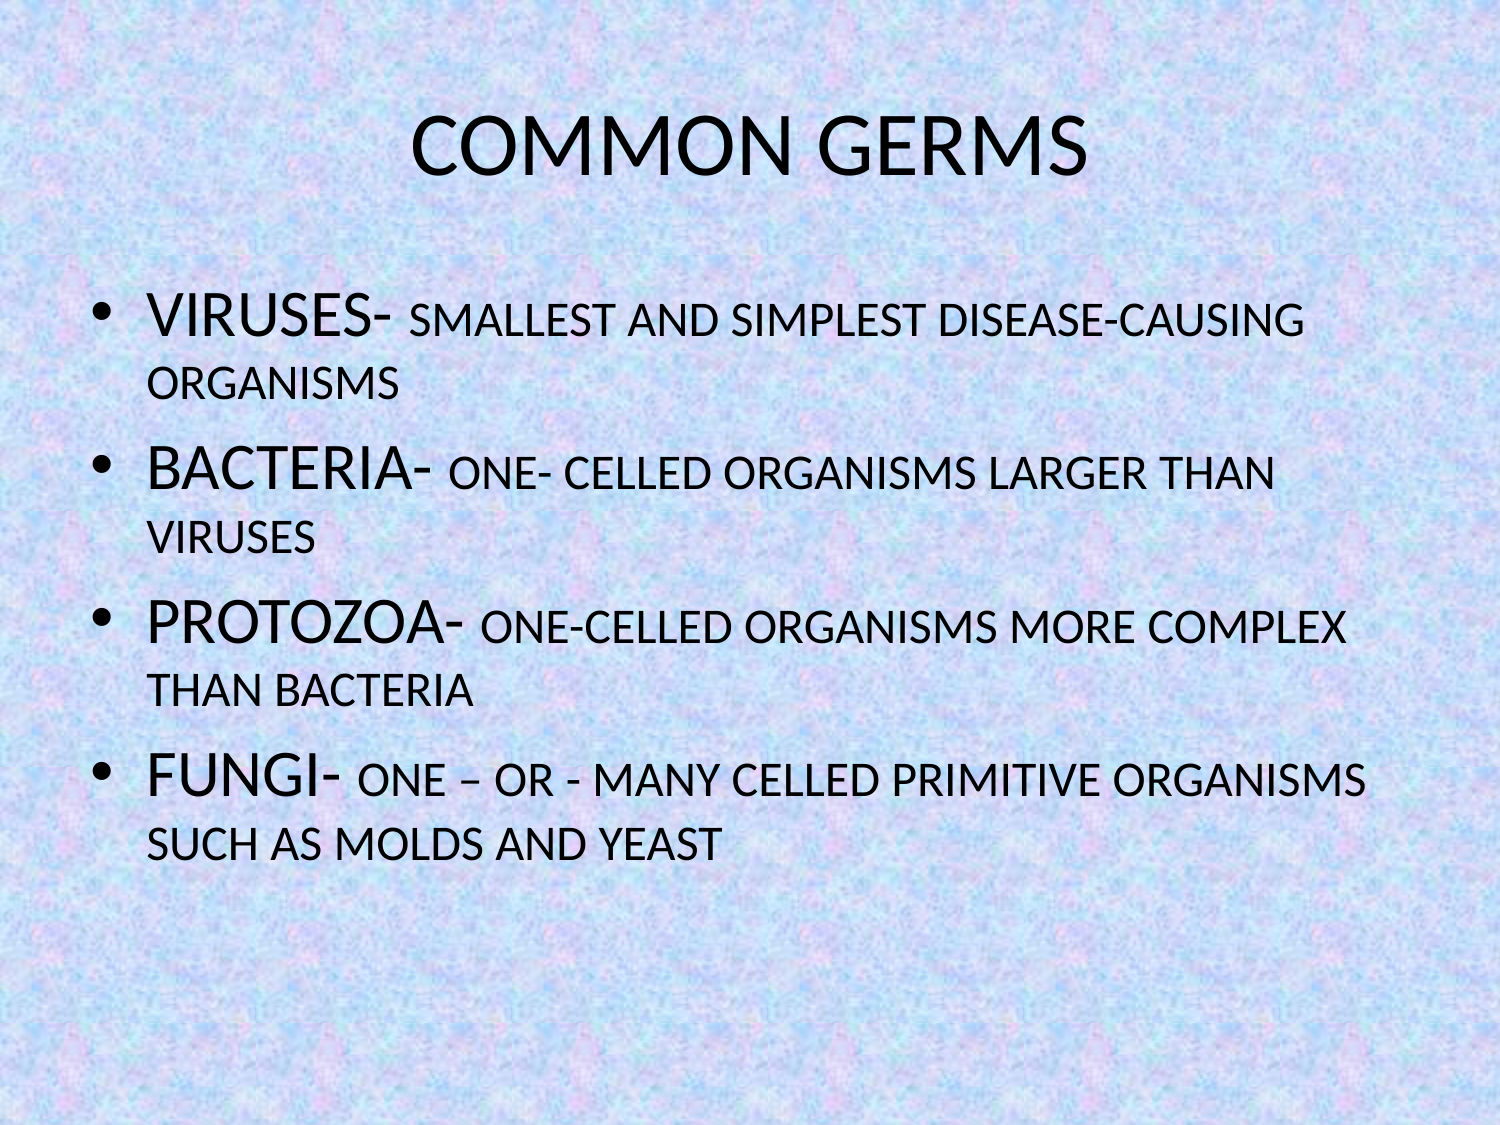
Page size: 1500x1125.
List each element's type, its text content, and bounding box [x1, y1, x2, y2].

list VIRUSES- SMALLEST AND SIMPLEST DISEASE-CAUSING ORGANISMS BACTERIA- ONE- CELLED ORGANISMS LARGER THAN VIRUSES PROTOZOA- ONE-CELLED ORGANISMS MORE COMPLEX THAN BACTERIA FUNGI- ONE – OR - MANY CELLED PRIMITIVE ORGANISMS SUCH AS MOLDS AND YEAST [75, 262, 1425, 1005]
title COMMON GERMS [75, 45, 1425, 233]
picture [0, 0, 1500, 1125]
